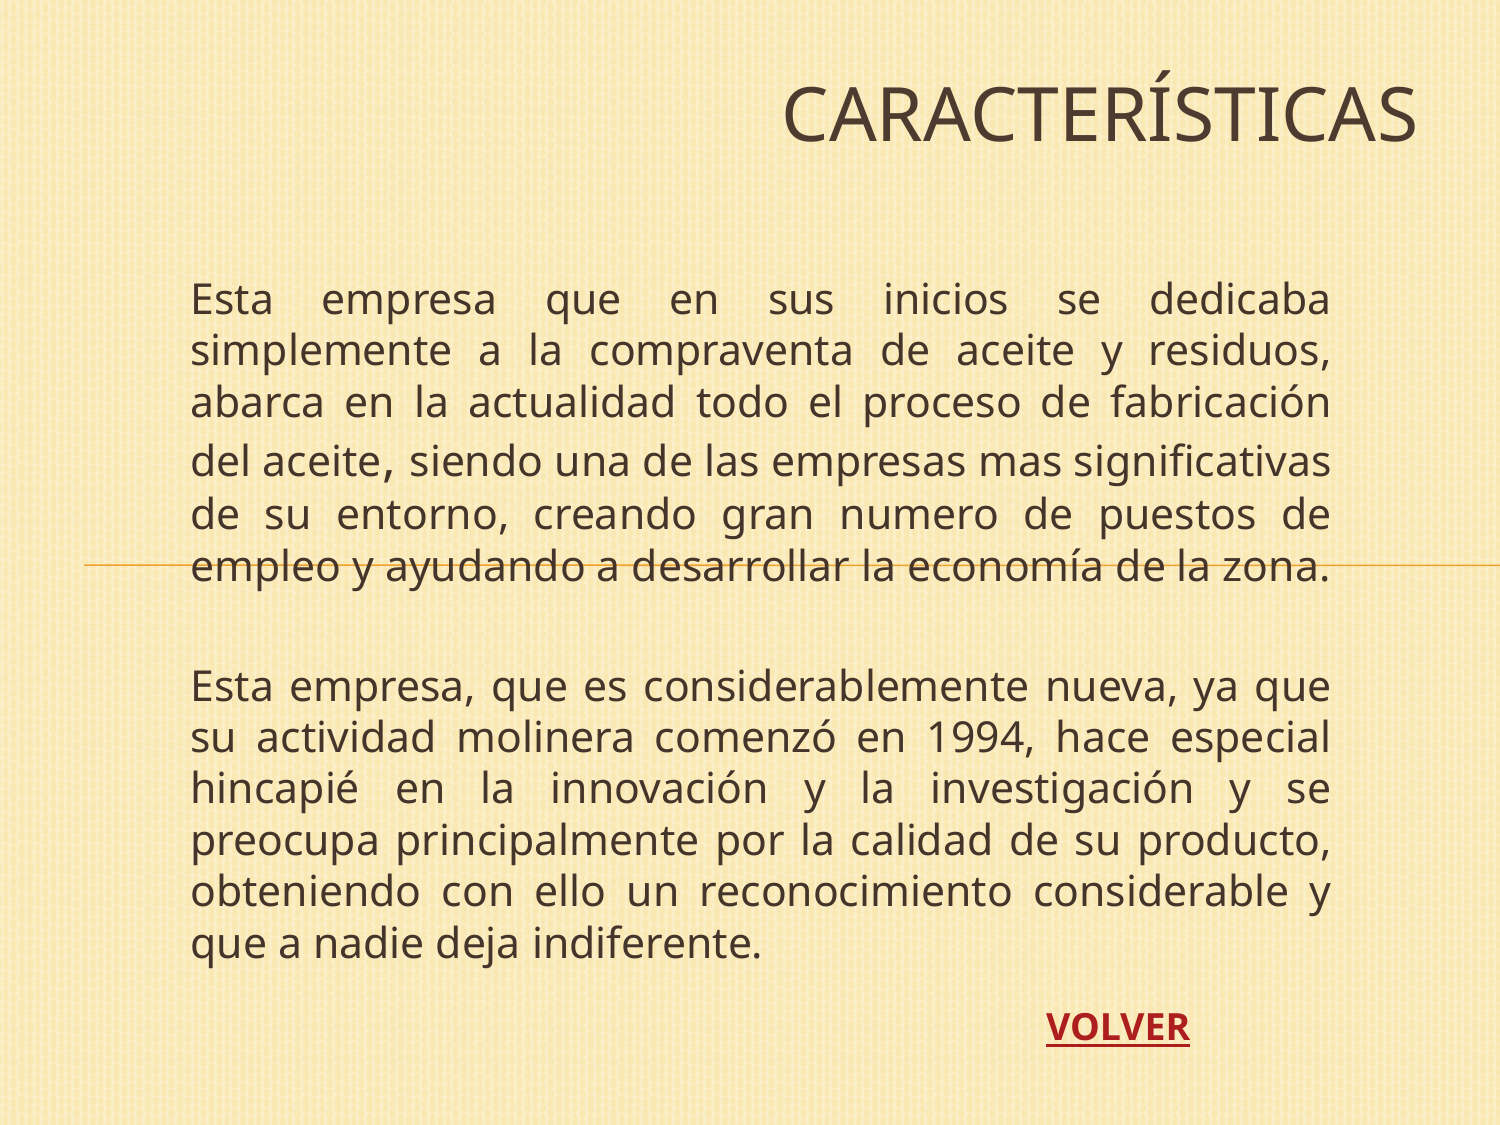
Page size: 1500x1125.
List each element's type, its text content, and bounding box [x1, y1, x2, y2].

list Esta empresa que en sus inicios se dedicaba simplemente a la compraventa de aceite y residuos, abarca en la actualidad todo el proceso de fabricación del aceite, siendo una de las empresas mas significativas de su entorno, creando gran numero de puestos de empleo y ayudando a desarrollar la economía de la zona. Esta empresa, que es considerablemente nueva, ya que su actividad molinera comenzó en 1994, hace especial hincapié en la innovación y la investigación y se preocupa principalmente por la calidad de su producto, obteniendo con ello un reconocimiento considerable y que a nadie deja indiferente. [175, 258, 1348, 1067]
text_box VOLVER [1031, 996, 1313, 1062]
title Características [29, 58, 1454, 258]
